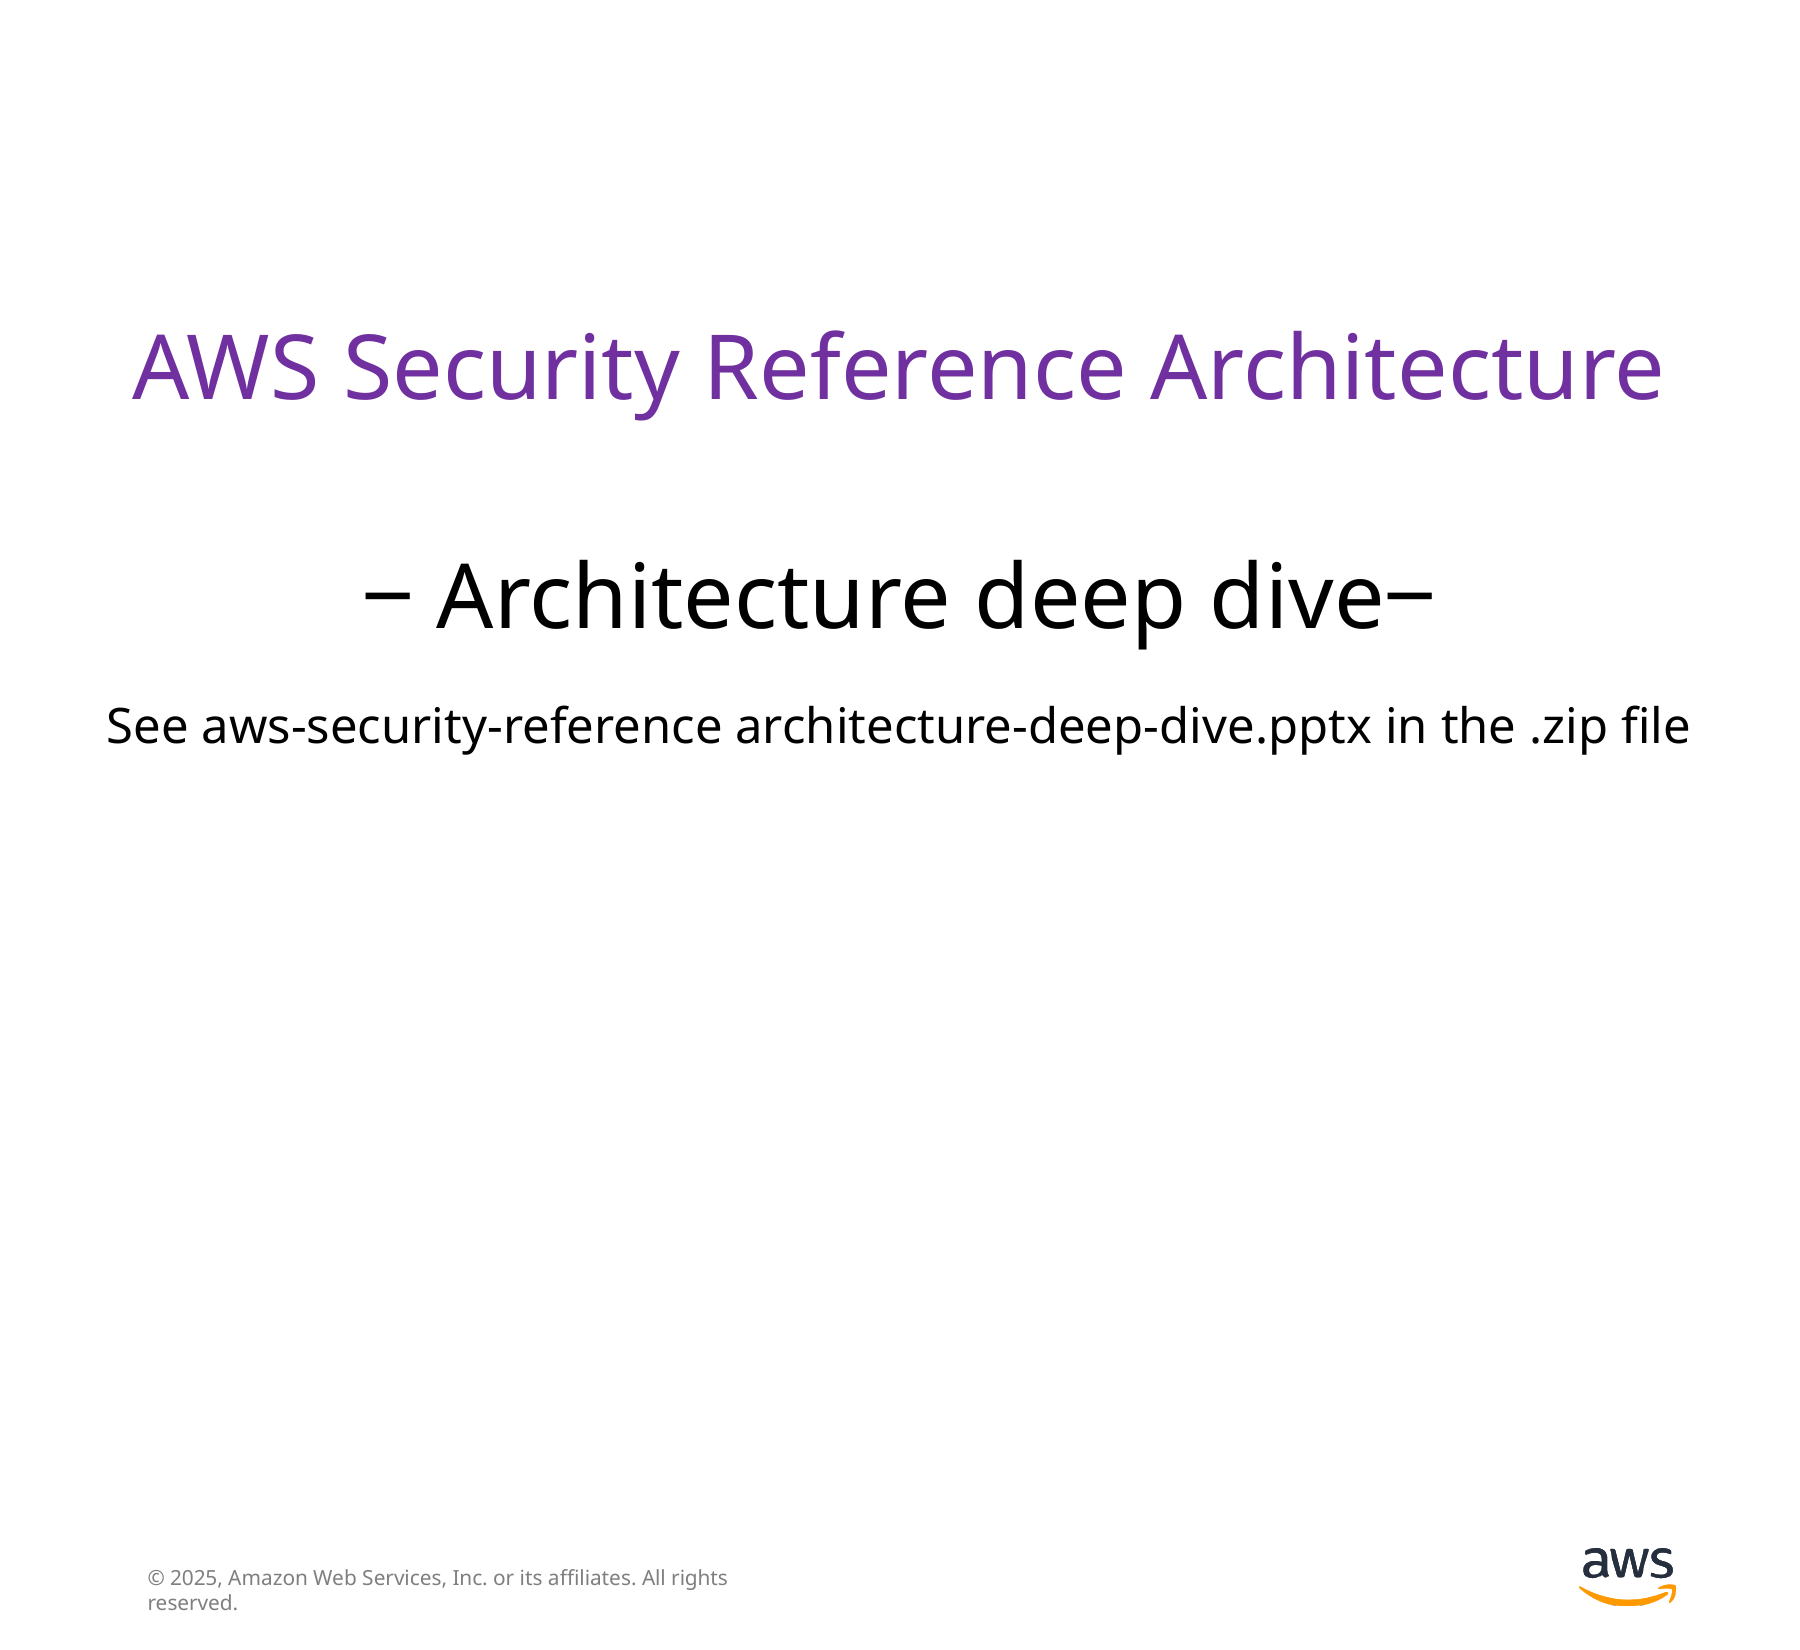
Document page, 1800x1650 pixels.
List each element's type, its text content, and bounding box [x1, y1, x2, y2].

title AWS Security Reference Architecture ‒ Architecture deep dive‒ See aws-security-reference architecture-deep-dive.pptx in the .zip file [83, 263, 1717, 762]
text_box © 2025, Amazon Web Services, Inc. or its affiliates. All rights reserved. [147, 1564, 810, 1615]
picture [1579, 1548, 1676, 1607]
